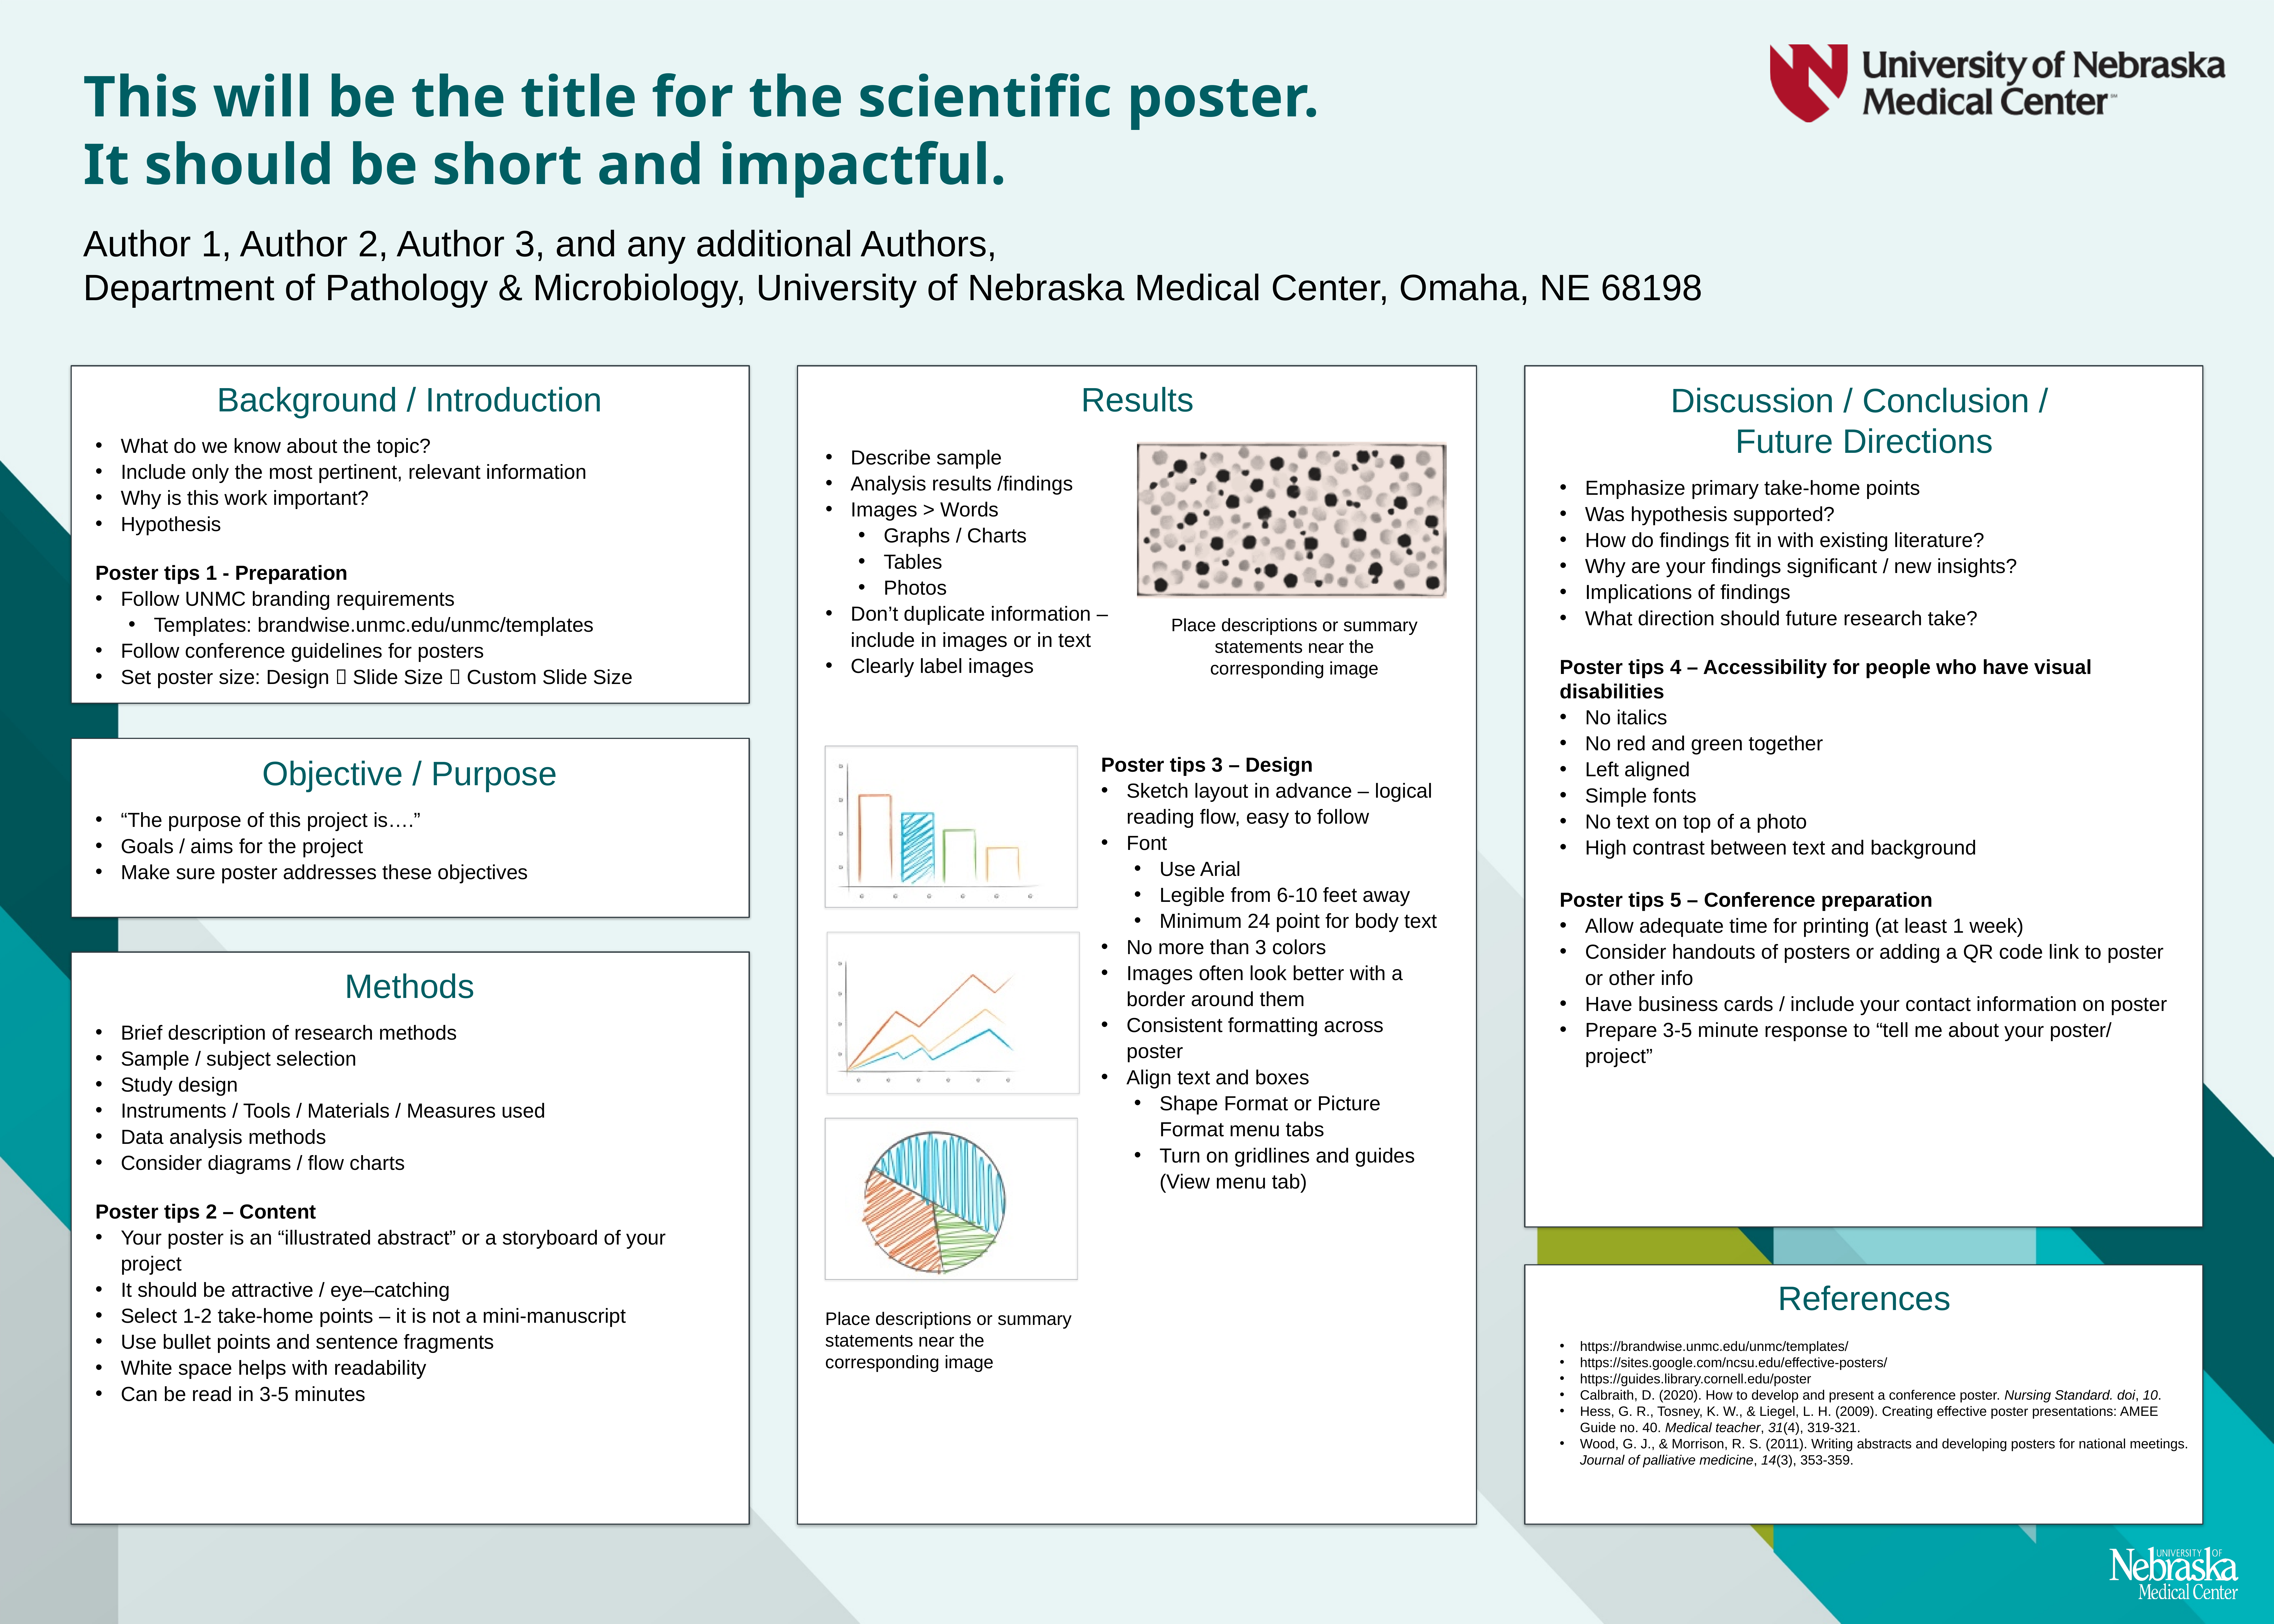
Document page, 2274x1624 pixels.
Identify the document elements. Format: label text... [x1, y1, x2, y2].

text_box Describe sample Analysis results /findings Images > Words Graphs / Charts Tables Photos Don’t duplicate information – include in images or in text Clearly label images [821, 440, 1113, 679]
text_box [71, 952, 749, 1524]
text_box Background / Introduction [71, 376, 748, 421]
text_box Brief description of research methods Sample / subject selection Study design Instruments / Tools / Materials / Measures used Data analysis methods Consider diagrams / flow charts Poster tips 2 – Content Your poster is an “illustrated abstract” or a storyboard of your project It should be attractive / eye–catching Select 1-2 take-home points – it is not a mini-manuscript Use bullet points and sentence fragments White space helps with readability Can be read in 3-5 minutes [91, 1016, 727, 1407]
picture [0, 0, 2274, 1624]
text_box [1525, 1265, 2203, 1524]
text_box [1067, 746, 1078, 908]
text_box Place descriptions or summary statements near the corresponding image [1164, 611, 1425, 680]
text_box [1525, 366, 2203, 1227]
text_box [797, 366, 1477, 1524]
text_box “The purpose of this project is….” Goals / aims for the project Make sure poster addresses these objectives [91, 803, 727, 885]
text_box Objective / Purpose [71, 749, 748, 794]
text_box Author 1, Author 2, Author 3, and any additional Authors, Department of Pathology & Microbiology, University of Nebraska Medical Center, Omaha, NE 68198 [79, 218, 1778, 310]
text_box Discussion / Conclusion / Future Directions [1526, 376, 2203, 462]
text_box [825, 1118, 1078, 1280]
text_box Emphasize primary take-home points Was hypothesis supported? How do findings fit in with existing literature? Why are your findings significant / new insights? Implications of findings What direction should future research take? Poster tips 4 – Accessibility for people who have visual disabilities No italics No red and green together Left aligned Simple fonts No text on top of a photo High contrast between text and background Poster tips 5 – Conference preparation Allow adequate time for printing (at least 1 week) Consider handouts of posters or adding a QR code link to poster or other info Have business cards / include your contact information on poster Prepare 3-5 minute response to “tell me about your poster/ project” [1556, 471, 2174, 1069]
text_box [71, 366, 749, 703]
text_box References [1526, 1274, 2203, 1319]
text_box What do we know about the topic? Include only the most pertinent, relevant information Why is this work important? Hypothesis Poster tips 1 - Preparation Follow UNMC branding requirements Templates: brandwise.unmc.edu/unmc/templates Follow conference guidelines for posters Set poster size: Design  Slide Size  Custom Slide Size [91, 429, 727, 690]
text_box [827, 932, 1080, 1093]
text_box Place descriptions or summary statements near the corresponding image [821, 1305, 1078, 1374]
title This will be the title for the scientific poster. It should be short and impactful. [79, 58, 1565, 218]
text_box Poster tips 3 – Design Sketch layout in advance – logical reading flow, easy to follow Font Use Arial Legible from 6-10 feet away Minimum 24 point for body text No more than 3 colors Images often look better with a border around them Consistent formatting across poster Align text and boxes Shape Format or Picture Format menu tabs Turn on gridlines and guides (View menu tab) [1097, 749, 1447, 1195]
text_box Results [798, 376, 1477, 421]
text_box https://brandwise.unmc.edu/unmc/templates/ https://sites.google.com/ncsu.edu/effective-posters/ https://guides.library.cornell.edu/poster Calbraith, D. (2020). How to develop and present a conference poster. Nursing Standard. doi, 10. Hess, G. R., Tosney, K. W., & Liegel, L. H. (2009). Creating effective poster presentations: AMEE Guide no. 40. Medical teacher, 31(4), 319-321. Wood, G. J., & Morrison, R. S. (2011). Writing abstracts and developing posters for national meetings. Journal of palliative medicine, 14(3), 353-359. [1556, 1335, 2194, 1470]
text_box [71, 738, 749, 917]
text_box Methods [71, 962, 748, 1007]
title This will be the title for the scientific poster. It should be short and impactful. [79, 310, 1565, 333]
